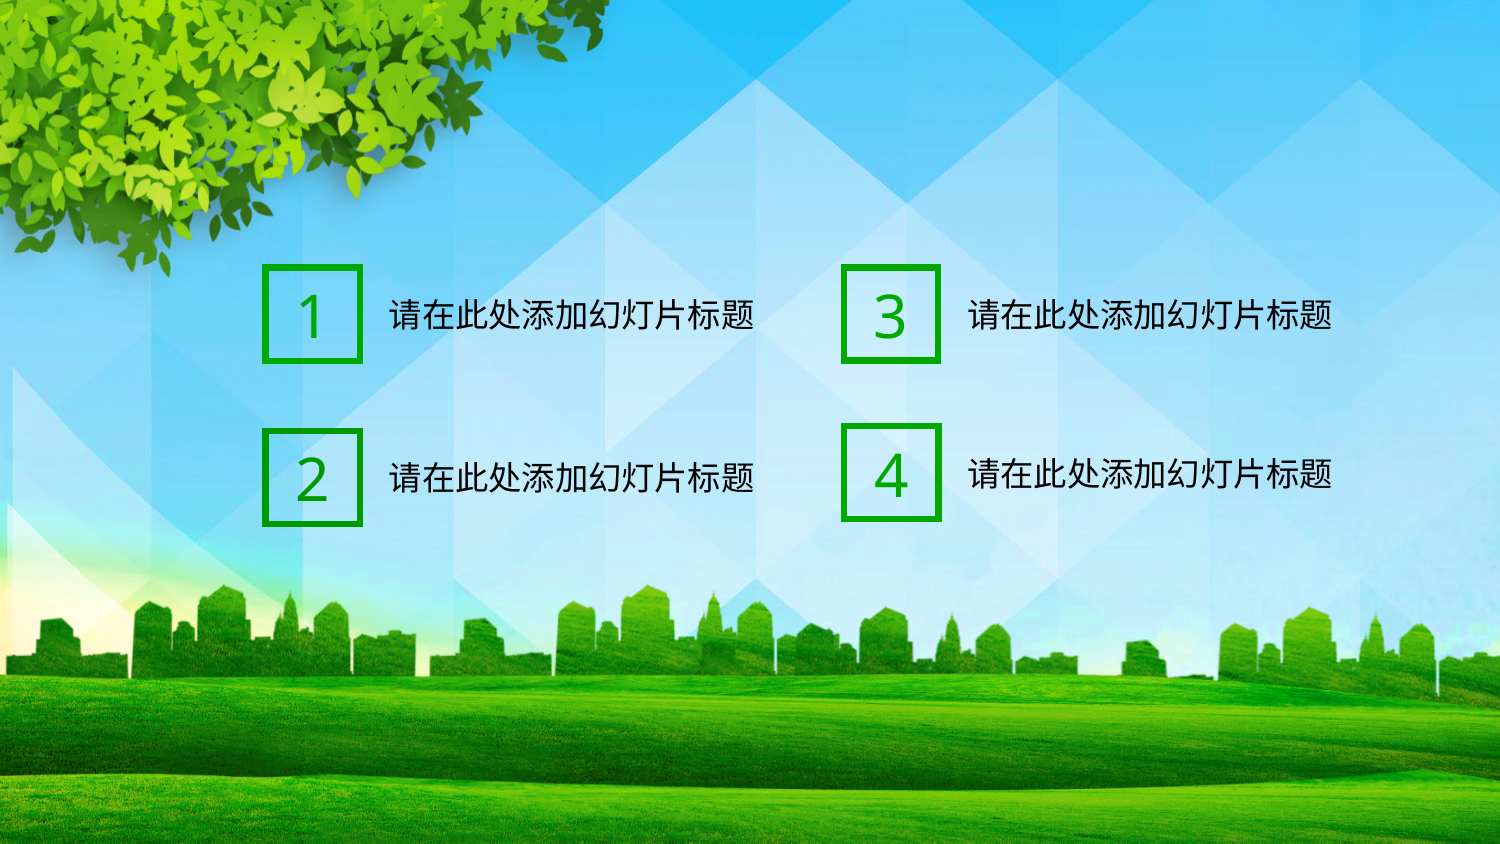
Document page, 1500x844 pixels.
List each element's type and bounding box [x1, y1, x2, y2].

text_box [0, 0, 1500, 844]
text_box [844, 425, 939, 520]
text_box [843, 267, 939, 361]
text_box [265, 267, 361, 362]
text_box [265, 430, 361, 525]
